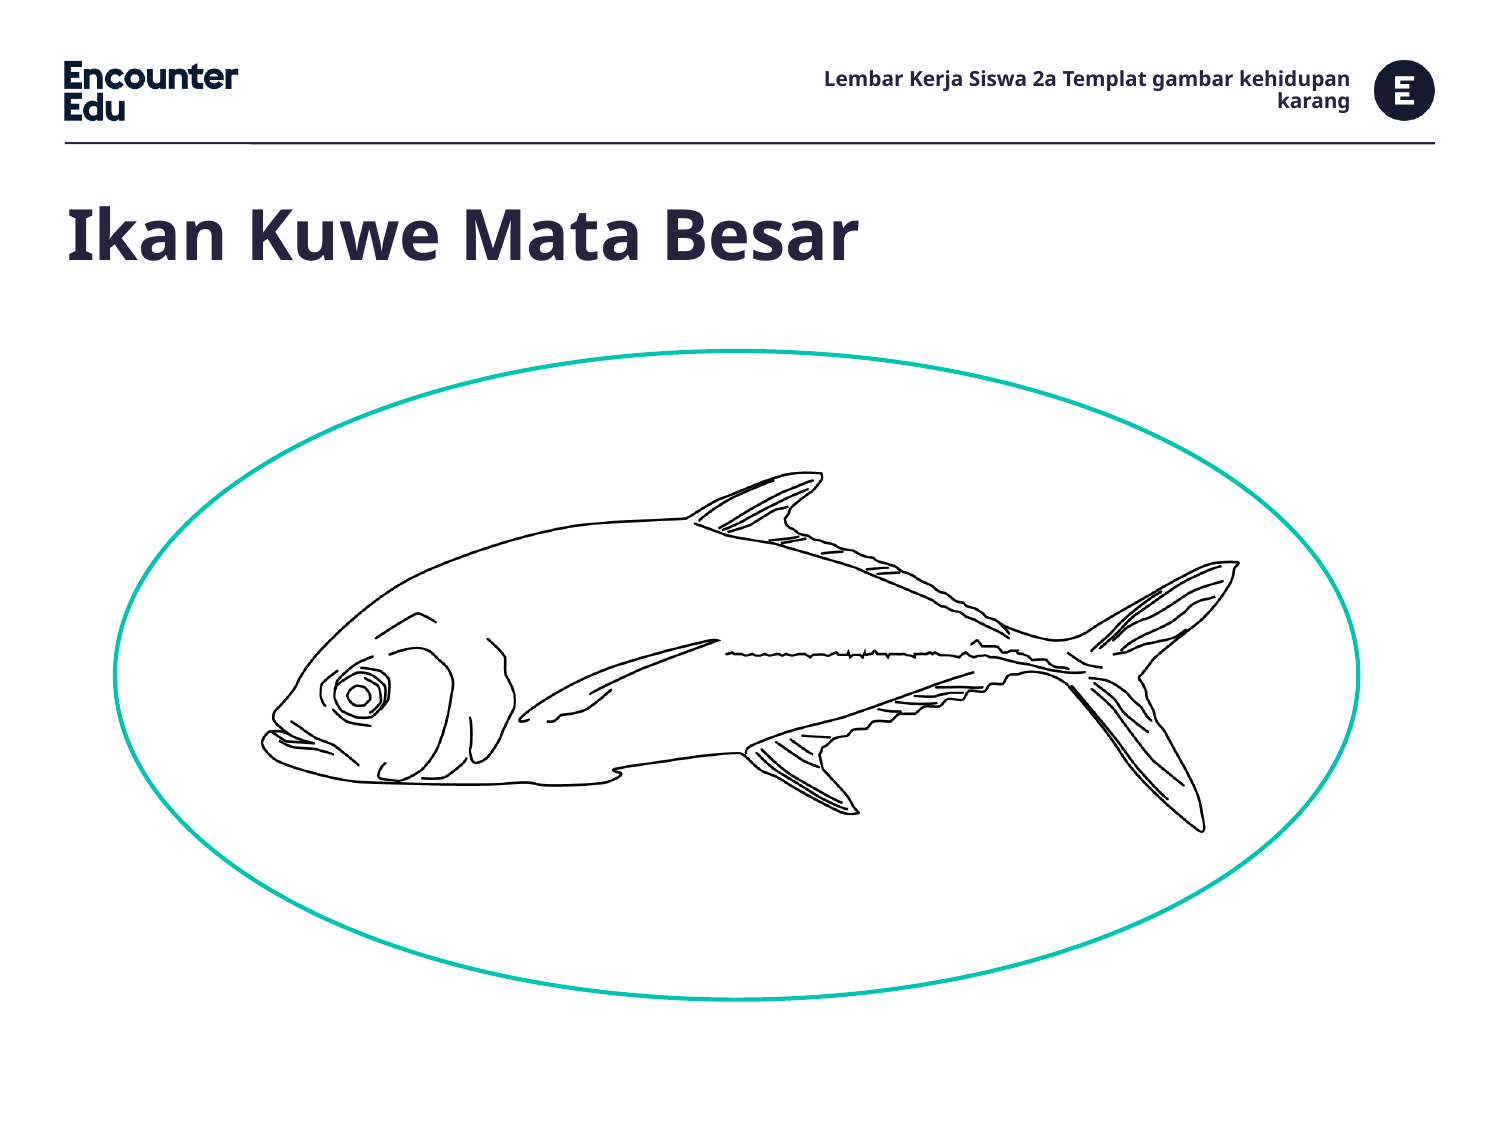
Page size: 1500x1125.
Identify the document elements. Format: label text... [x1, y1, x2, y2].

picture [259, 471, 1240, 833]
picture [1372, 58, 1436, 122]
text_box [114, 366, 1359, 1000]
title Lembar Kerja Siswa 2a Templat gambar kehidupan karang [749, 67, 1359, 114]
picture [60, 59, 243, 122]
list Ikan Kuwe Mata Besar [59, 191, 929, 394]
